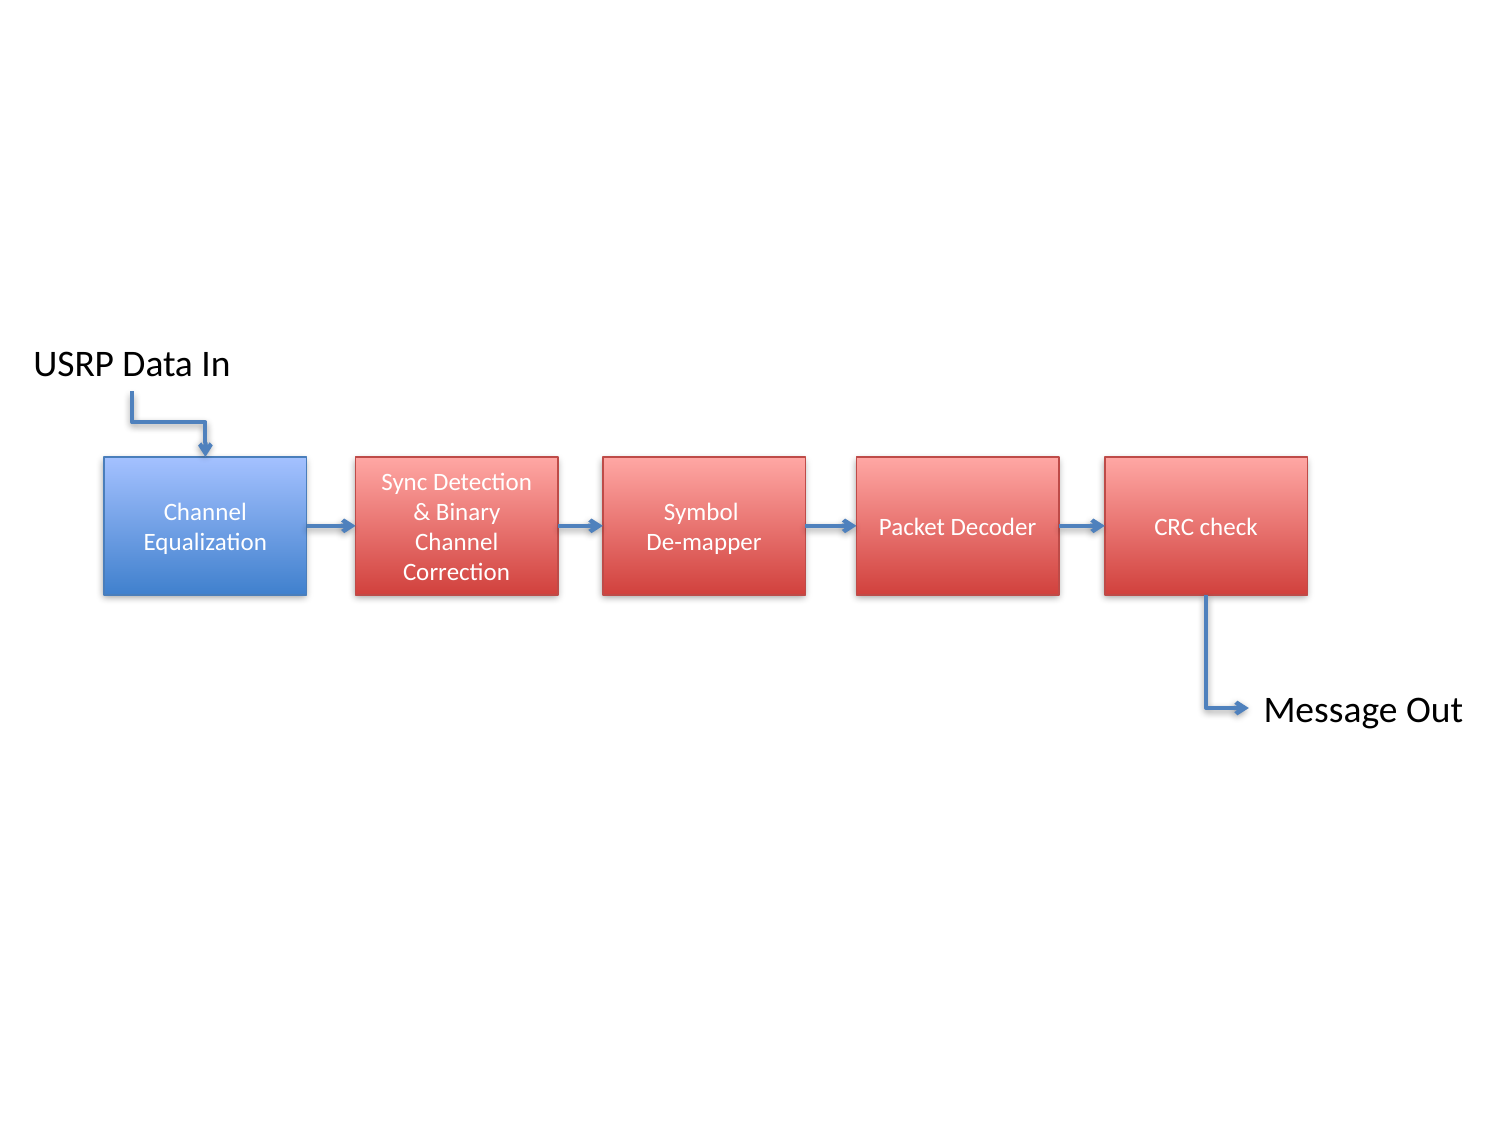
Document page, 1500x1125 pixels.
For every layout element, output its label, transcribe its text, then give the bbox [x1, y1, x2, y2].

text_box Channel Equalization [103, 456, 307, 596]
text_box Packet Decoder [856, 456, 1060, 596]
text_box CRC check [1104, 456, 1308, 596]
text_box Message Out [1248, 678, 1479, 738]
text_box Symbol De-mapper [602, 456, 806, 596]
text_box Sync Detection & Binary Channel Correction [355, 456, 559, 596]
text_box USRP Data In [18, 331, 246, 392]
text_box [1169, 630, 1284, 673]
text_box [136, 387, 202, 462]
